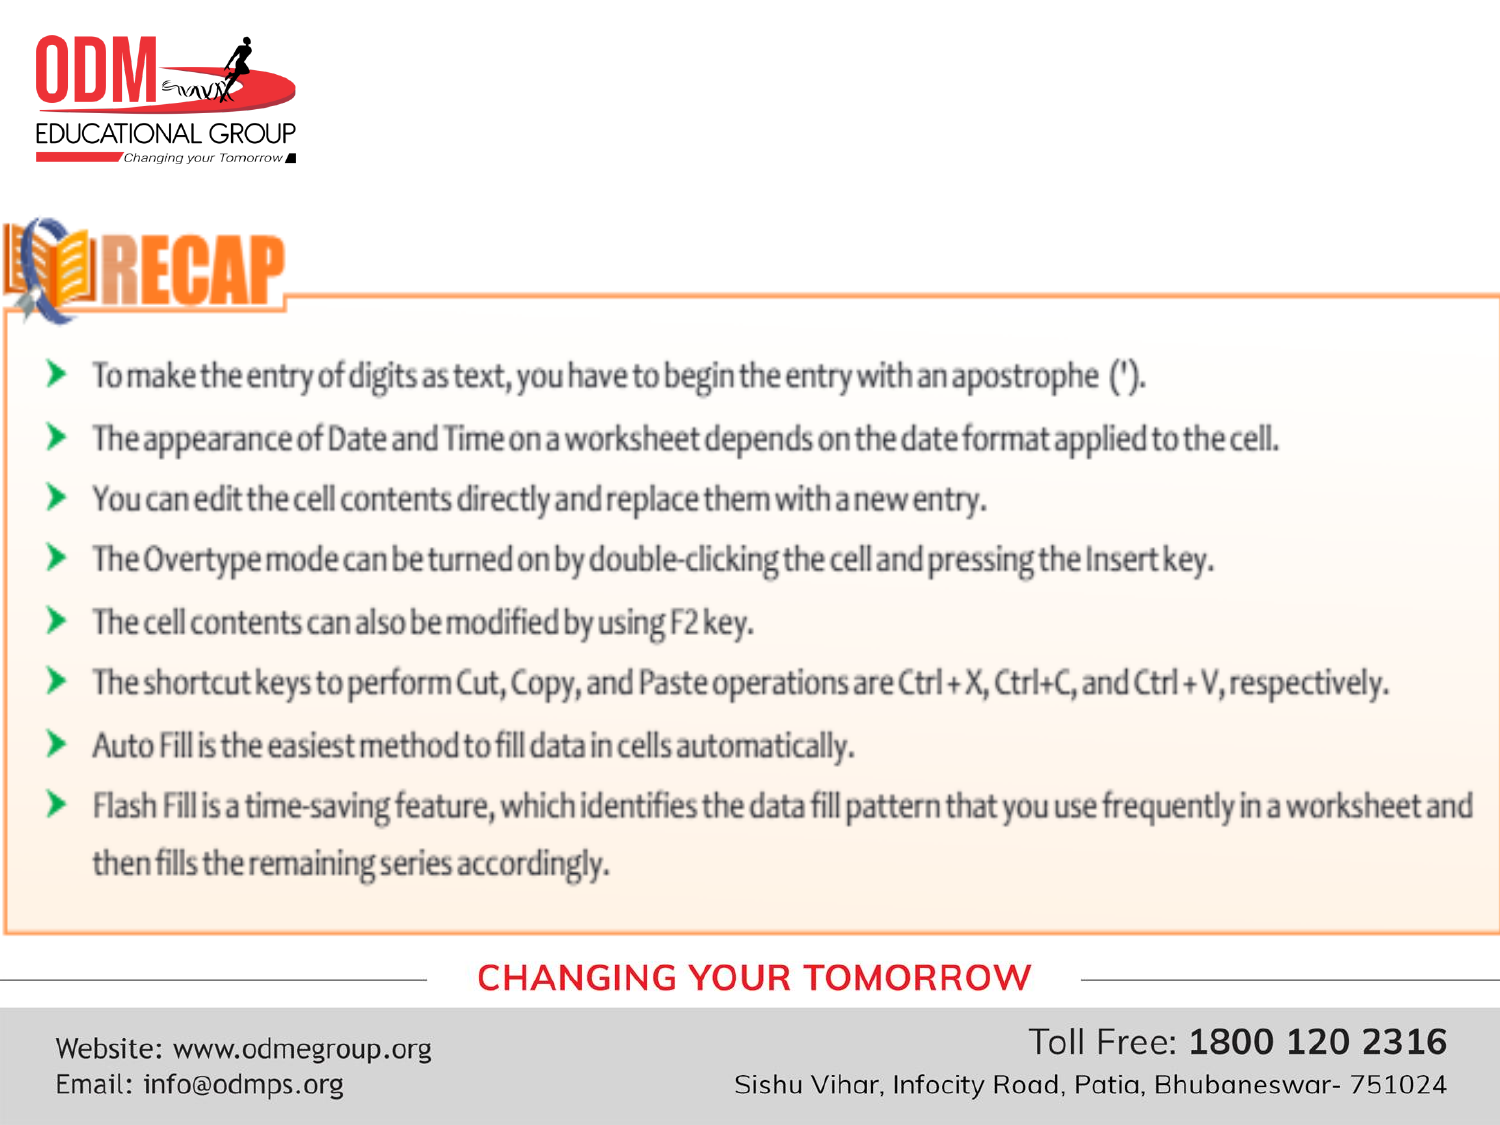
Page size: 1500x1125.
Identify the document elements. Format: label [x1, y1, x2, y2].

picture [0, 195, 1500, 1125]
picture [36, 35, 296, 164]
